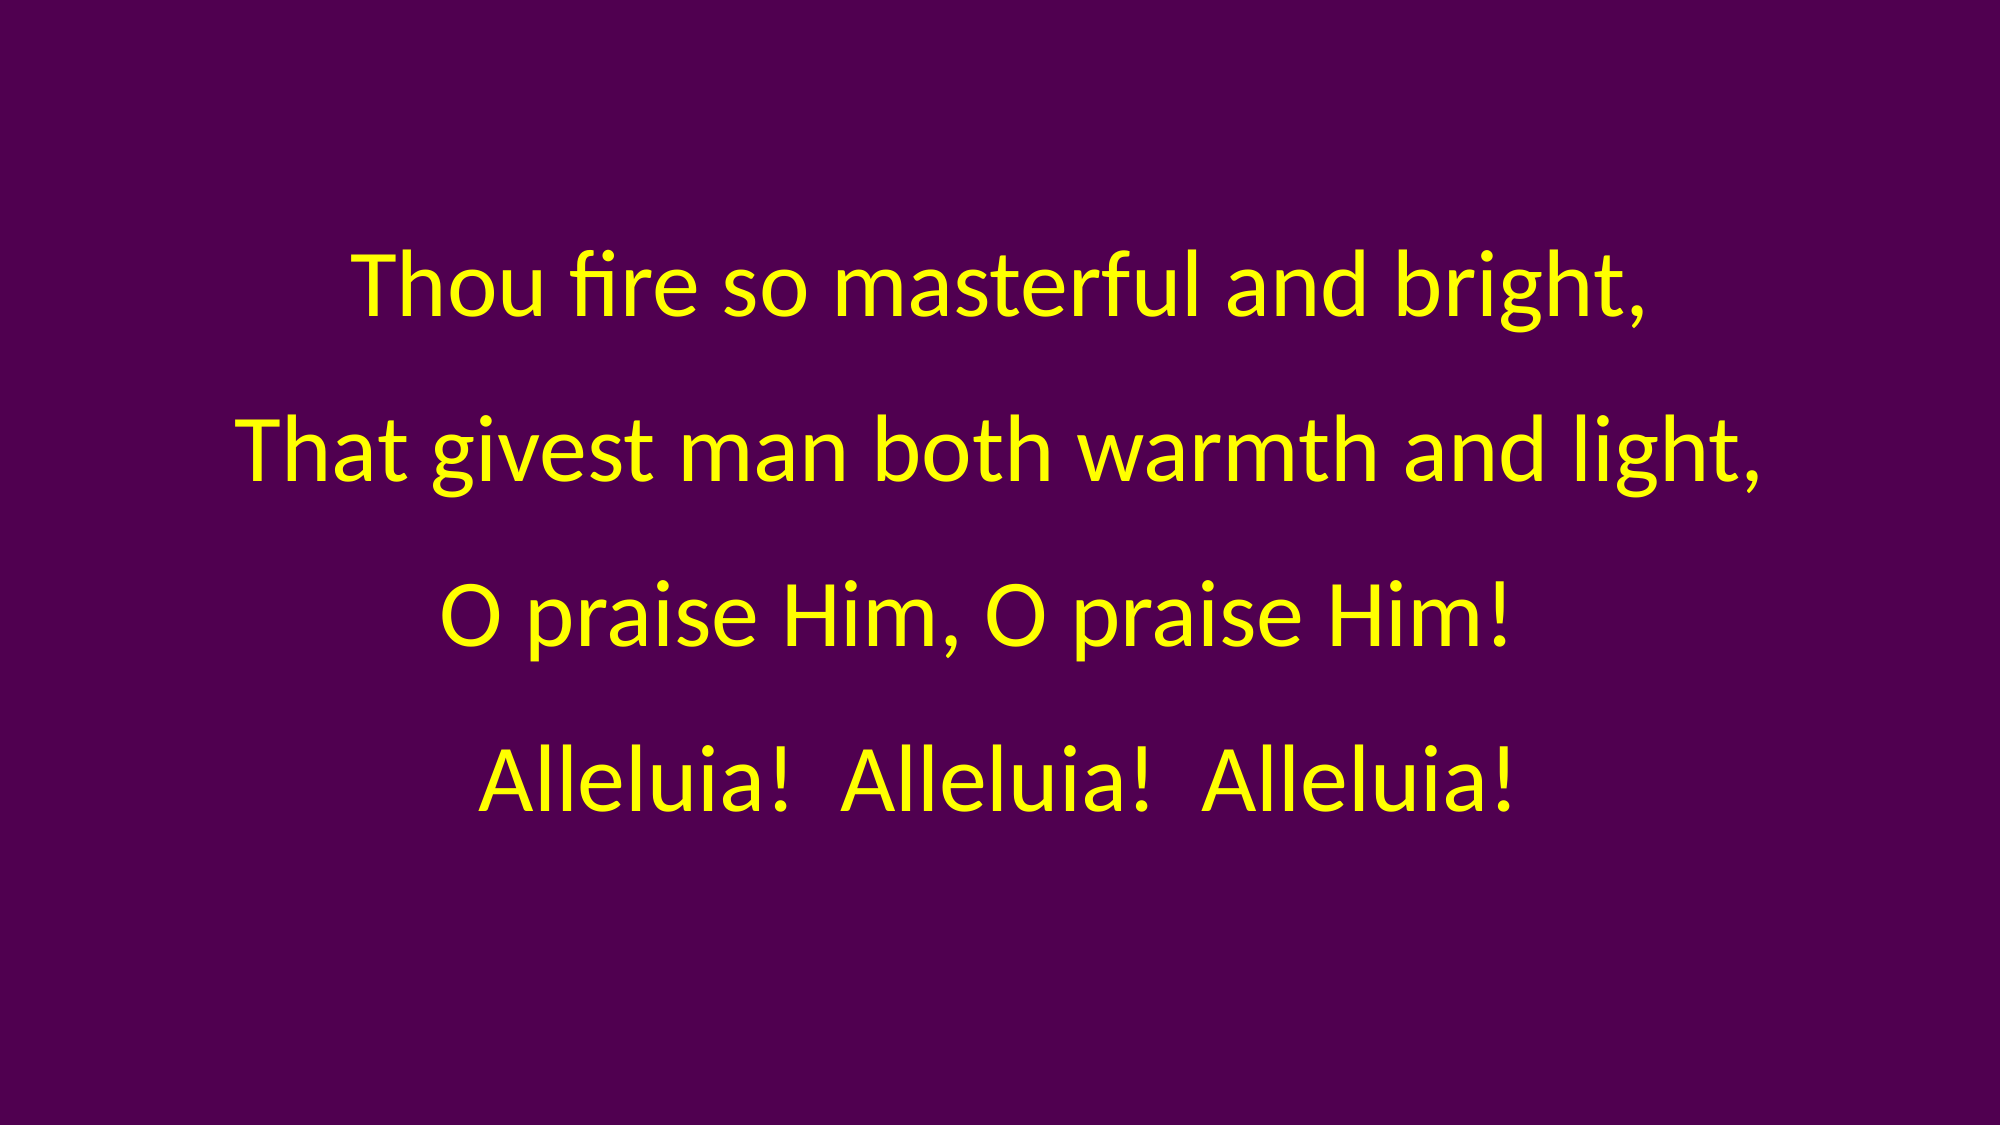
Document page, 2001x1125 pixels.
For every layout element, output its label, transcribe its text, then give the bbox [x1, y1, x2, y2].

text_box Thou fire so masterful and bright, That givest man both warmth and light, O praise Him, O praise Him! Alleluia! Alleluia! Alleluia! [0, 212, 2000, 838]
